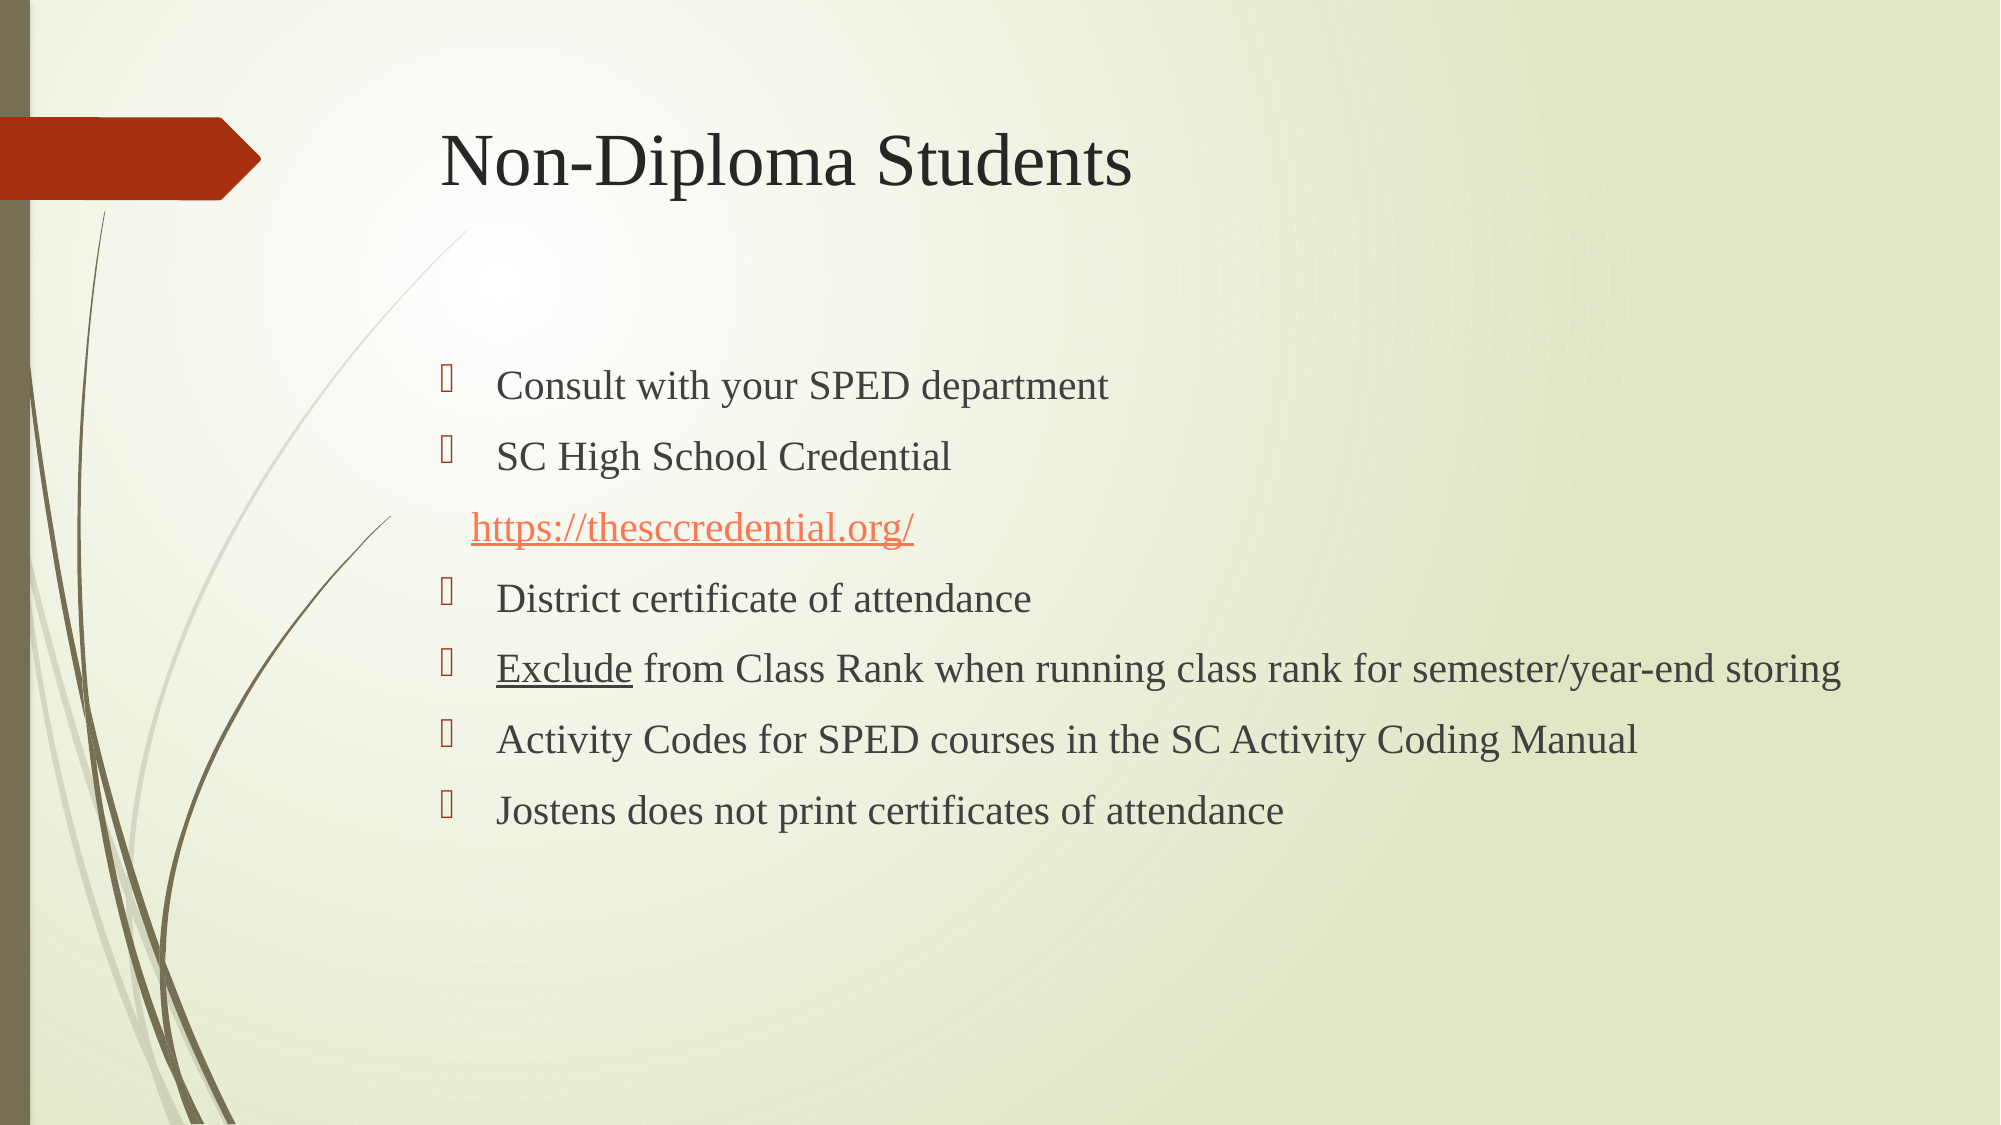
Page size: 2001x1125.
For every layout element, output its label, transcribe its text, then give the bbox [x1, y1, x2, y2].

title Non-Diploma Students [425, 102, 1213, 233]
list Consult with your SPED department SC High School Credential https://thesccredential.org/ District certificate of attendance Exclude from Class Rank when running class rank for semester/year-end storing Activity Codes for SPED courses in the SC Activity Coding Manual Jostens does not print certificates of attendance [424, 350, 1888, 970]
